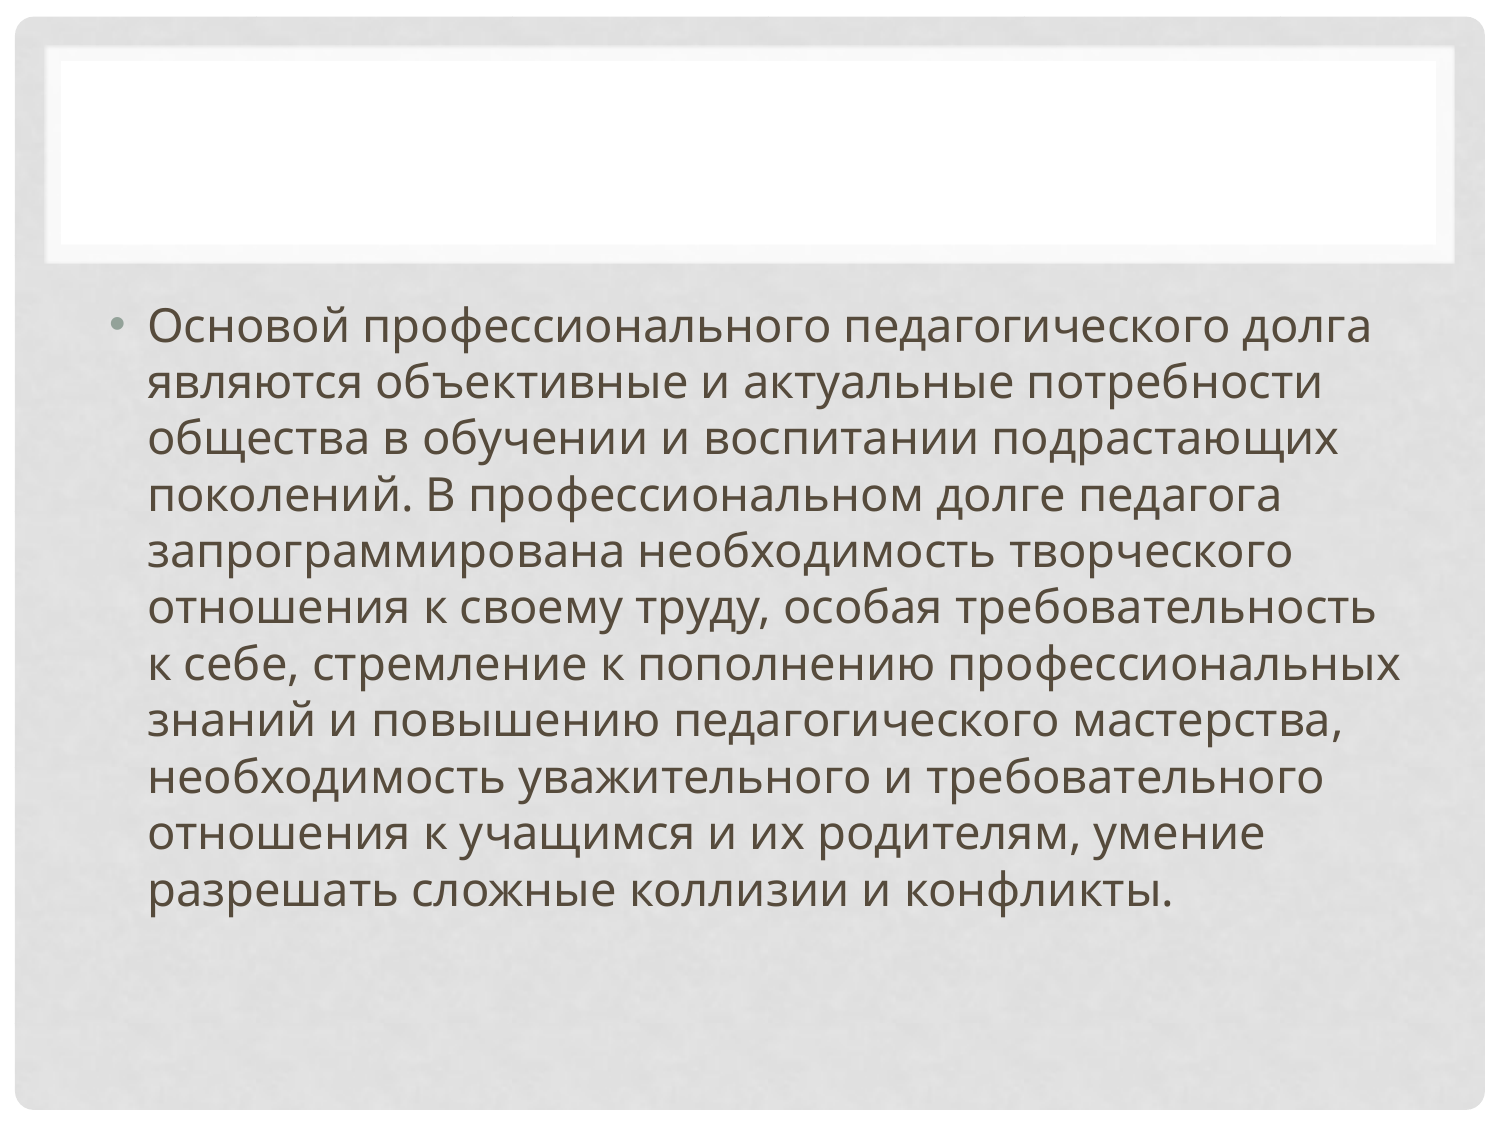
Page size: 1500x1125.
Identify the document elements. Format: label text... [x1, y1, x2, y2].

list Основой профессионального педагогического долга являются объективные и актуальные потребности общества в обучении и воспитании подрастающих поколений. В профессиональном долге педагога запрограммирована необходимость творческого отношения к своему труду, особая требовательность к себе, стремление к пополнению профессиональных знаний и повышению педагогического мастерства, необходимость уважительного и требовательного отношения к учащимся и их родителям, умение разрешать сложные коллизии и конфликты. [75, 287, 1425, 1005]
